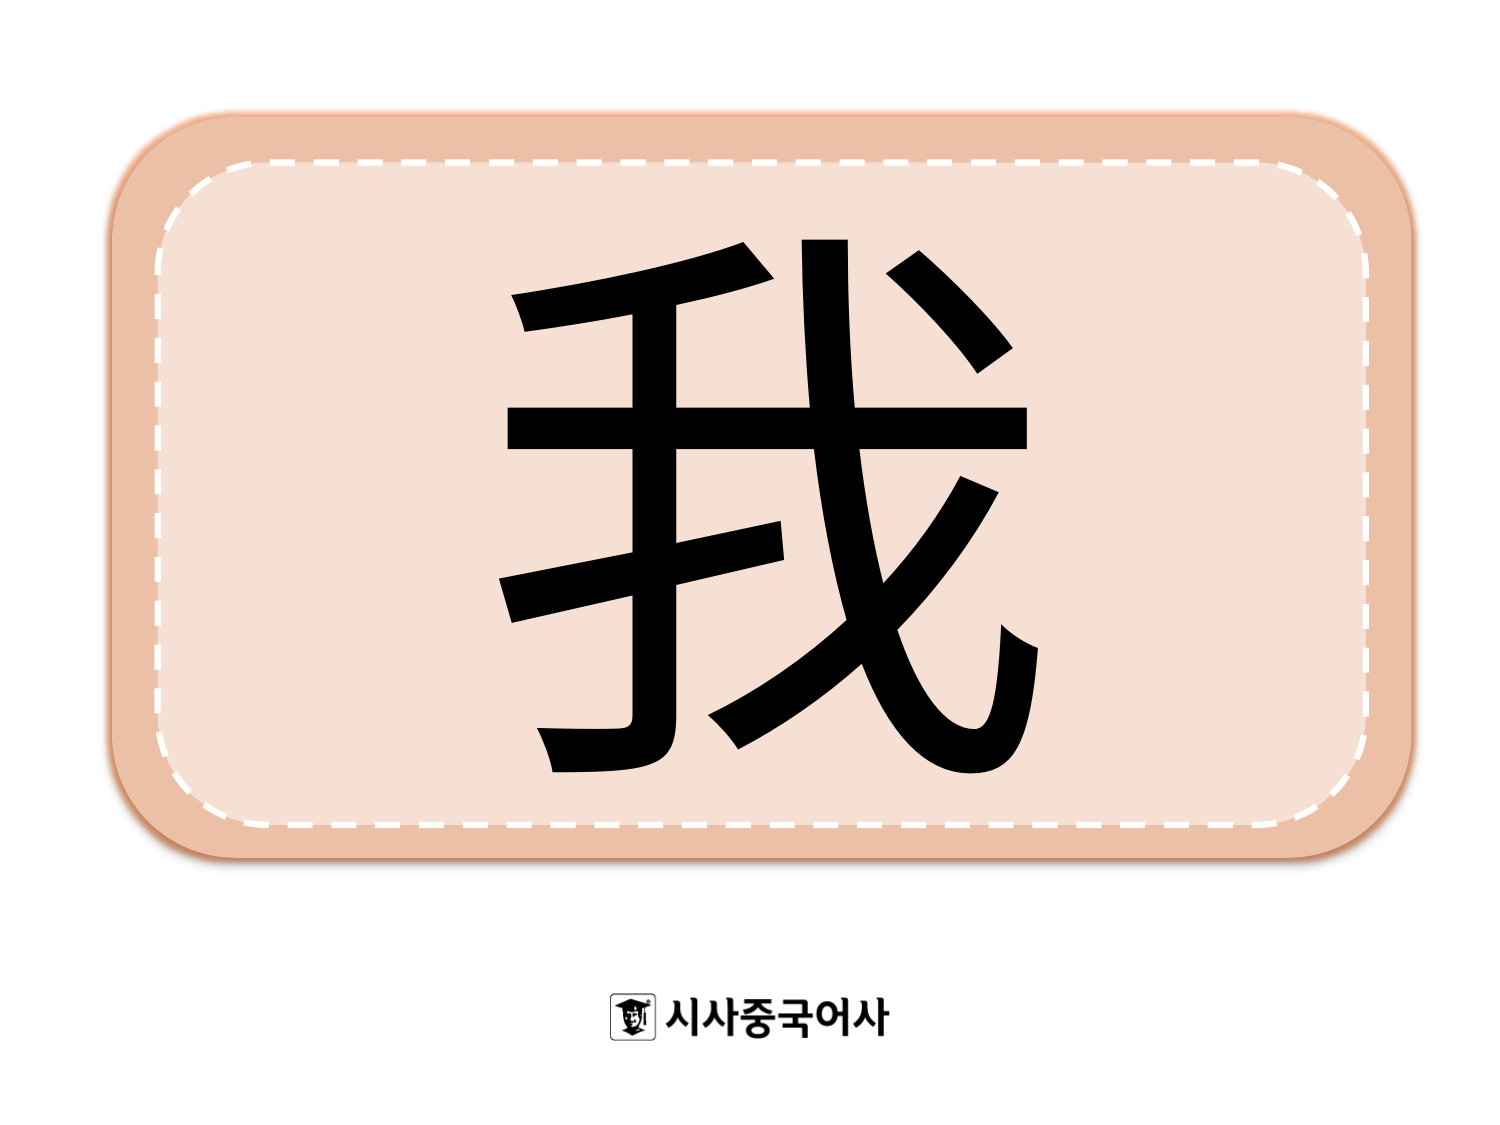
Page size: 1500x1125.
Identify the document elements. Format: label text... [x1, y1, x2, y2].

text_box 我 [162, 160, 1371, 824]
picture [602, 987, 898, 1047]
